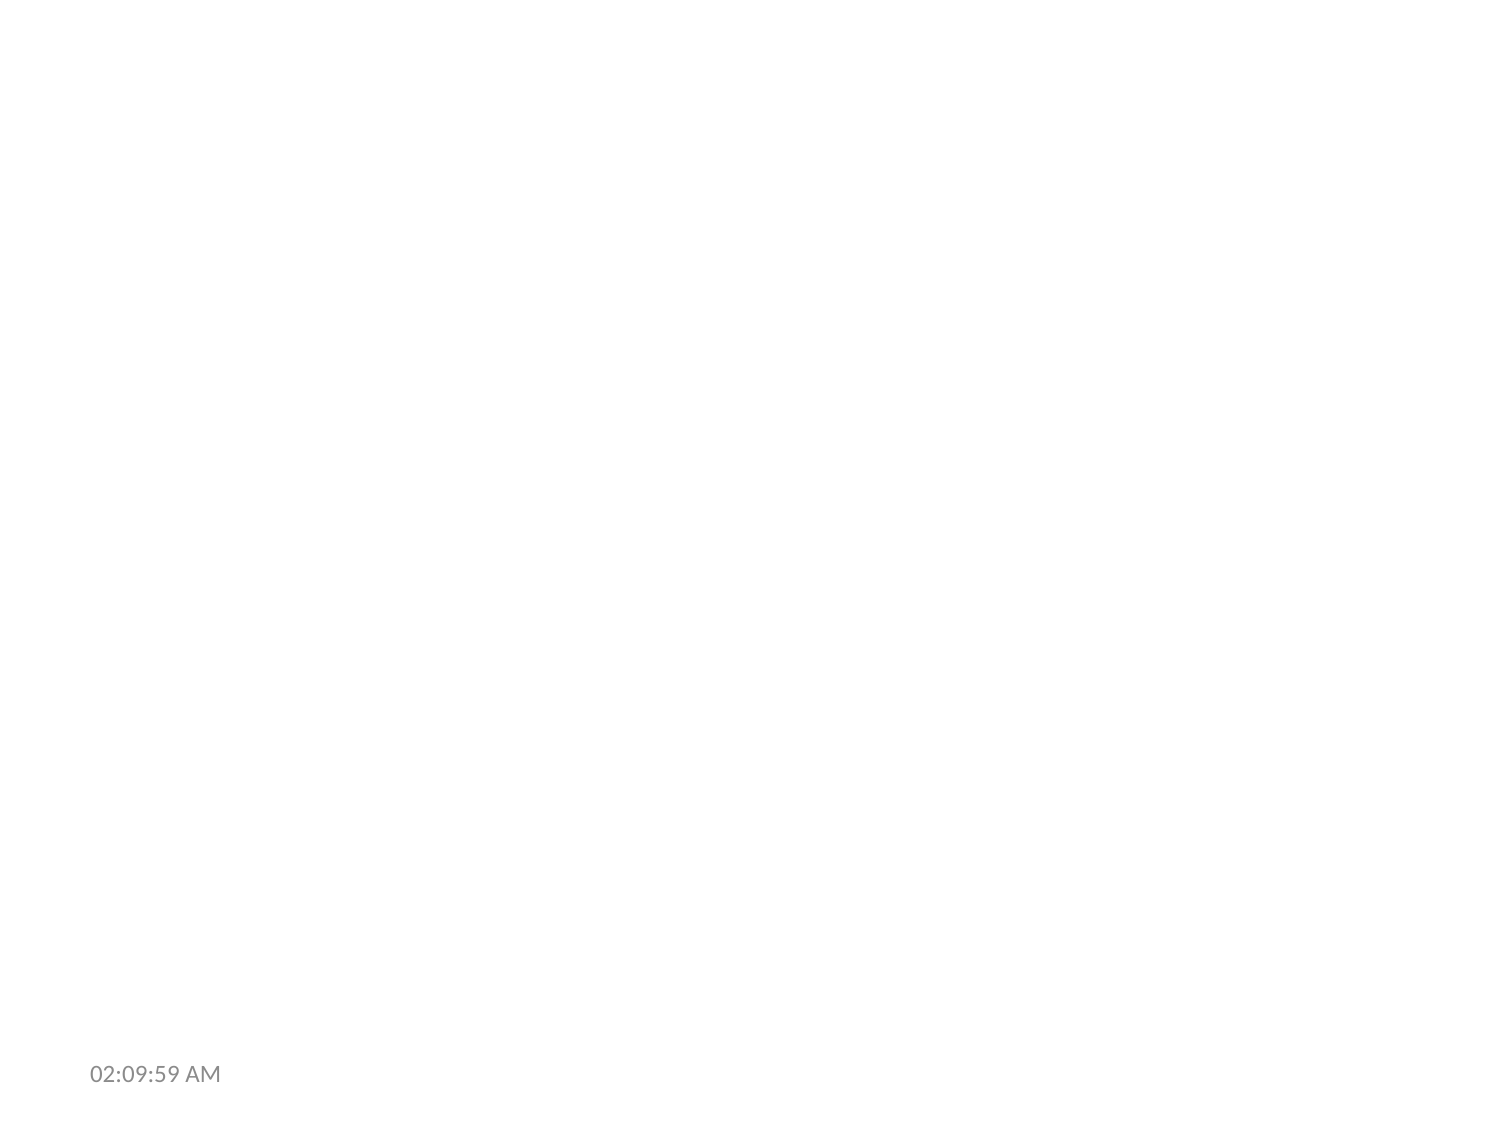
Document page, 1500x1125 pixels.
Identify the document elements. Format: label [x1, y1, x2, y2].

slide_number [75, 1042, 425, 1103]
